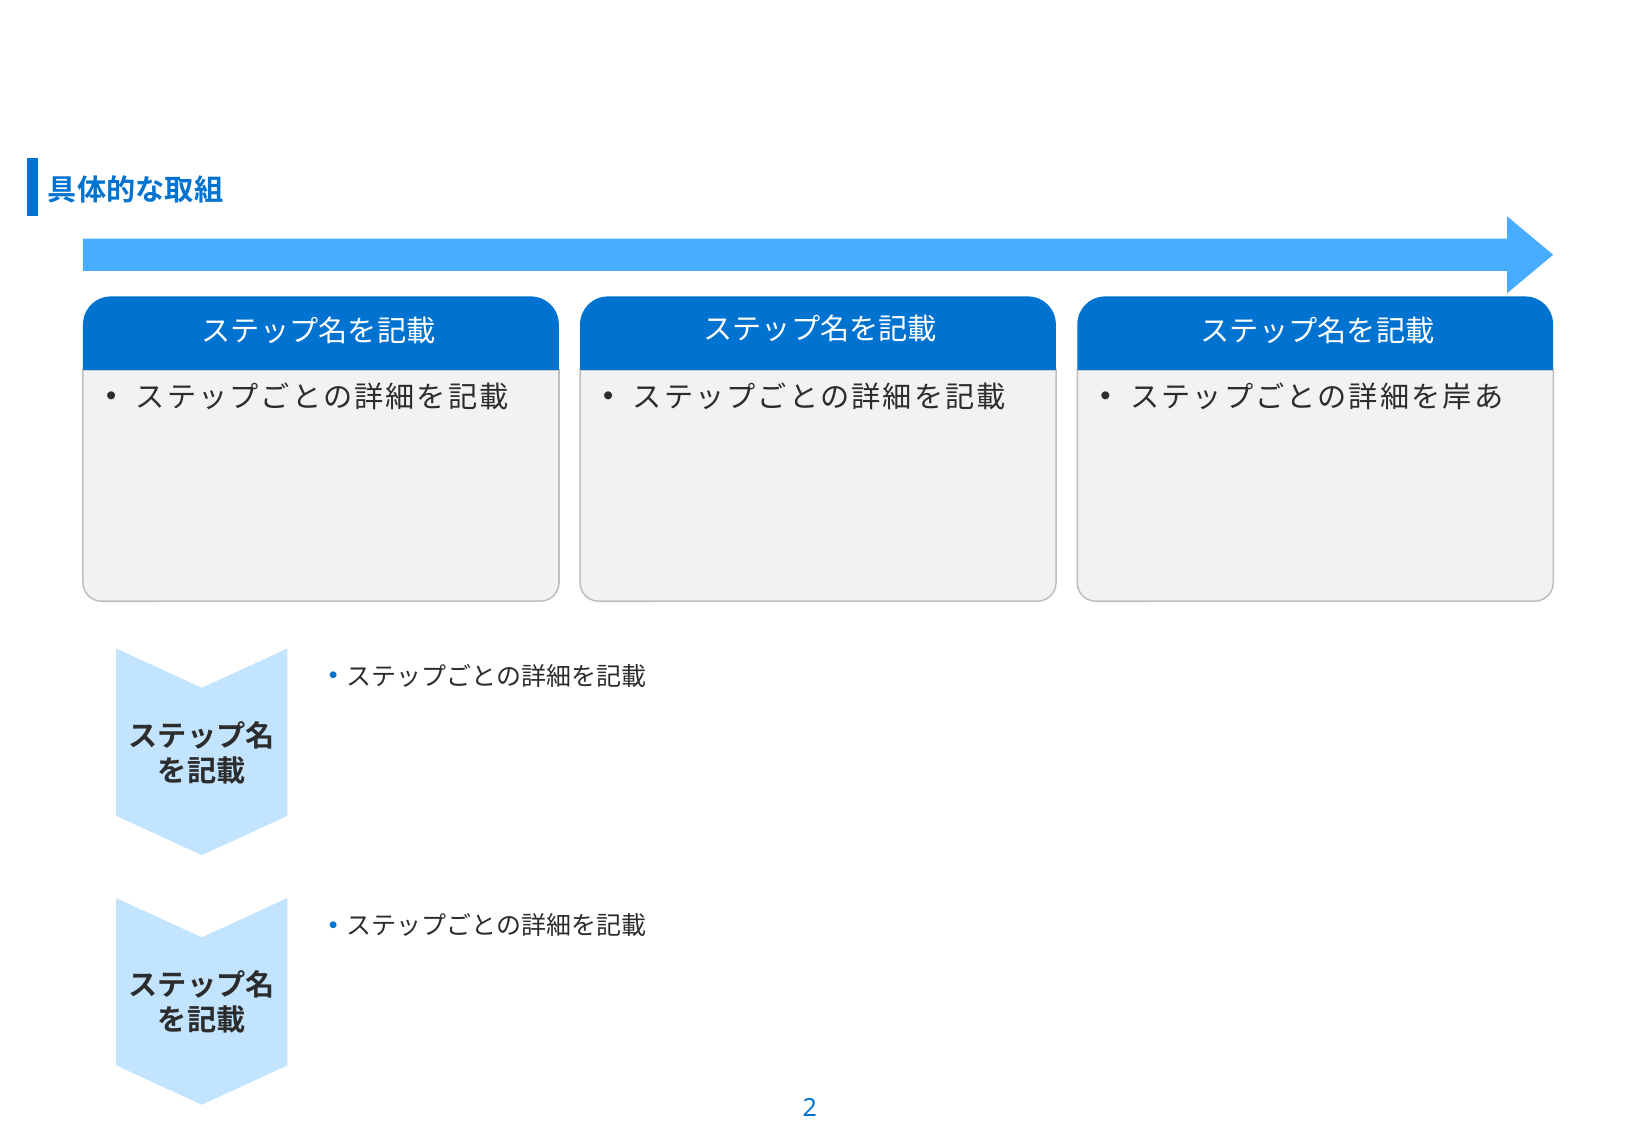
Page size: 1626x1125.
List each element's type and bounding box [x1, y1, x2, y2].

text_box [116, 648, 998, 1125]
text_box [80, 216, 1556, 602]
